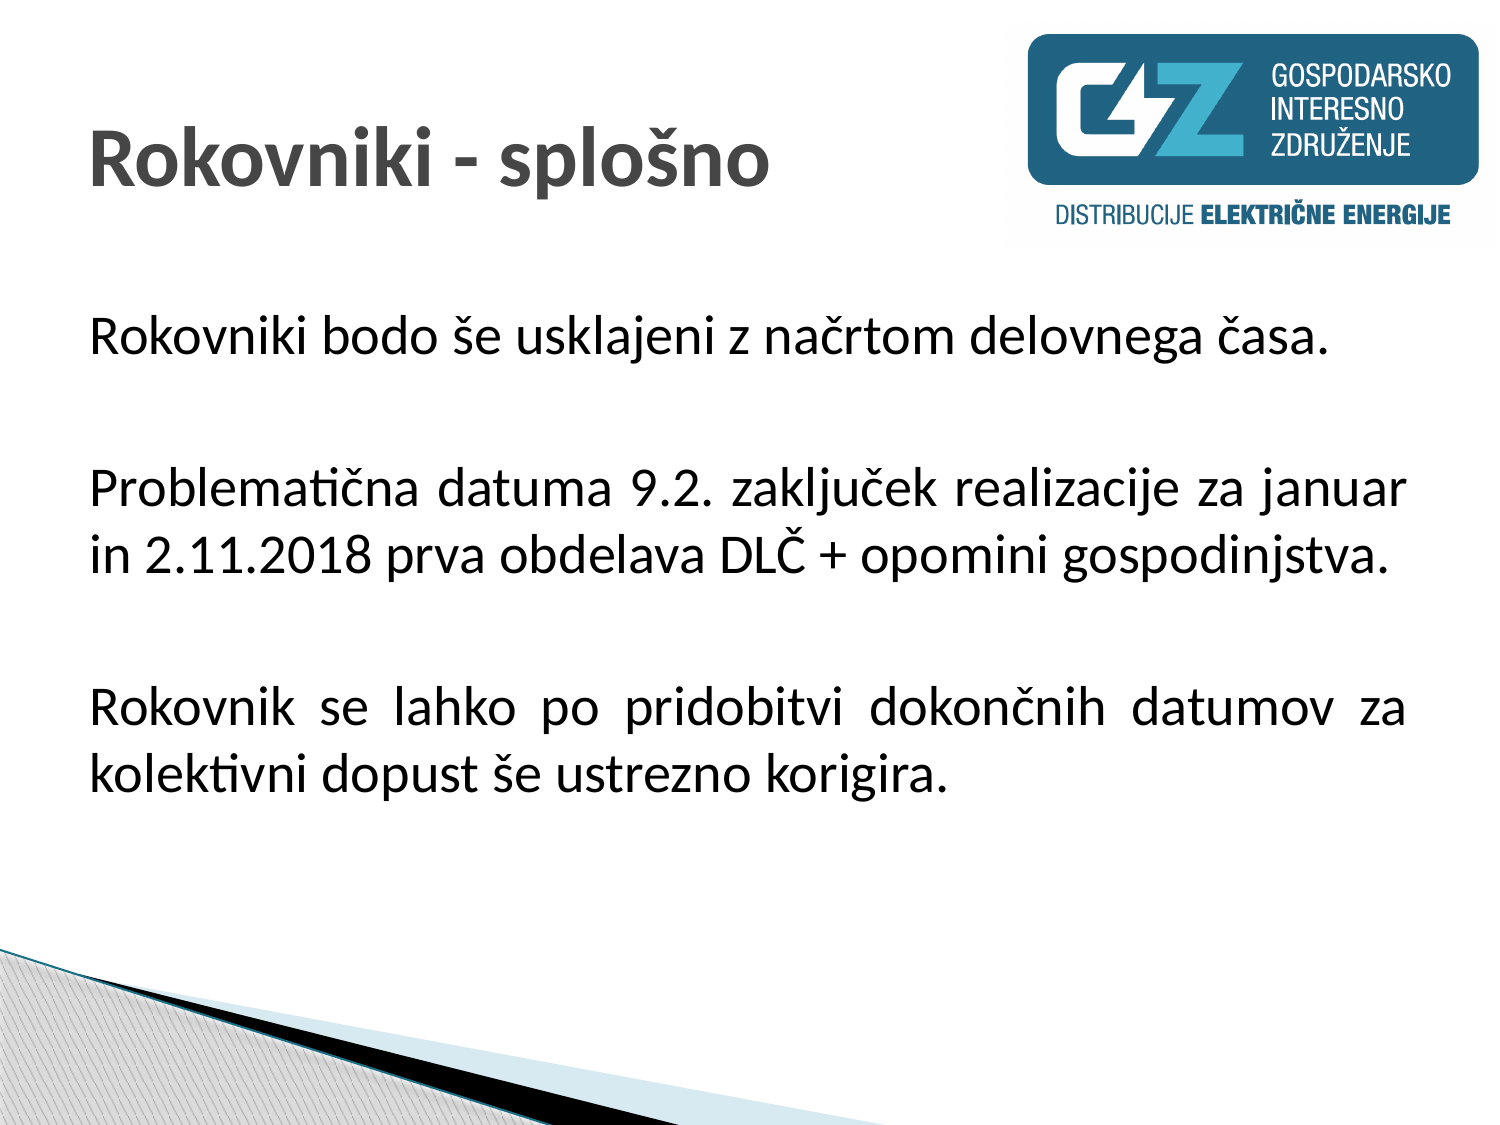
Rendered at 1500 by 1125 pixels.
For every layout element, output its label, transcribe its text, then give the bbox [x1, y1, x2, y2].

picture [1001, 18, 1495, 247]
title Rokovniki - splošno [73, 58, 995, 247]
list Rokovniki bodo še usklajeni z načrtom delovnega časa. Problematična datuma 9.2. zaključek realizacije za januar in 2.11.2018 prva obdelava DLČ + opomini gospodinjstva. Rokovnik se lahko po pridobitvi dokončnih datumov za kolektivni dopust še ustrezno korigira. [75, 290, 1424, 1005]
